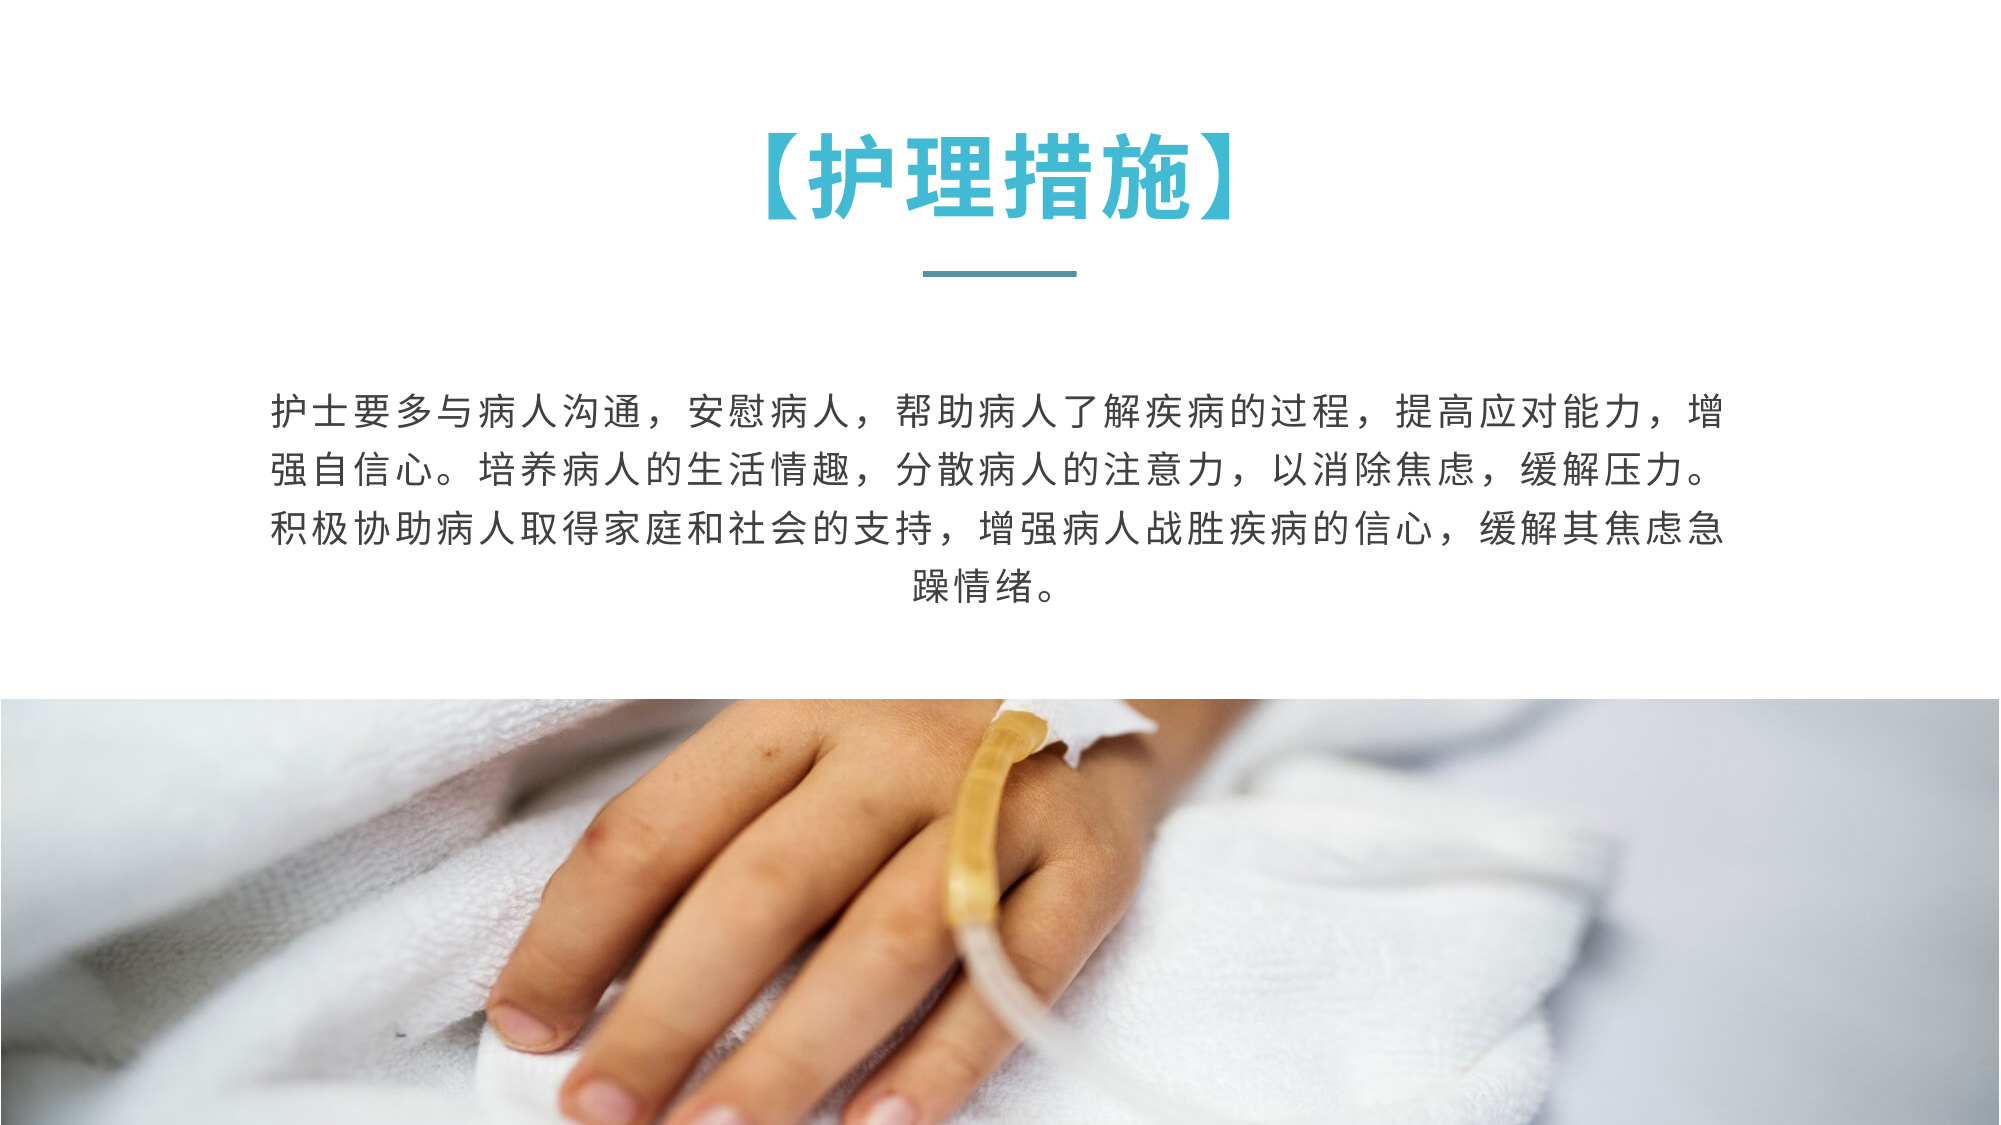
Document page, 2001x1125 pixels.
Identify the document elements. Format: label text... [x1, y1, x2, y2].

text_box [922, 270, 1078, 278]
text_box 护士要多与病人沟通，安慰病人，帮助病人了解疾病的过程，提高应对能力，增强自信心。培养病人的生活情趣，分散病人的注意力，以消除焦虑，缓解压力。积极协助病人取得家庭和社会的支持，增强病人战胜疾病的信心，缓解其焦虑急躁情绪。 [250, 367, 1750, 638]
picture [1, 699, 1999, 1125]
text_box 【护理措施】 [250, 104, 1750, 237]
